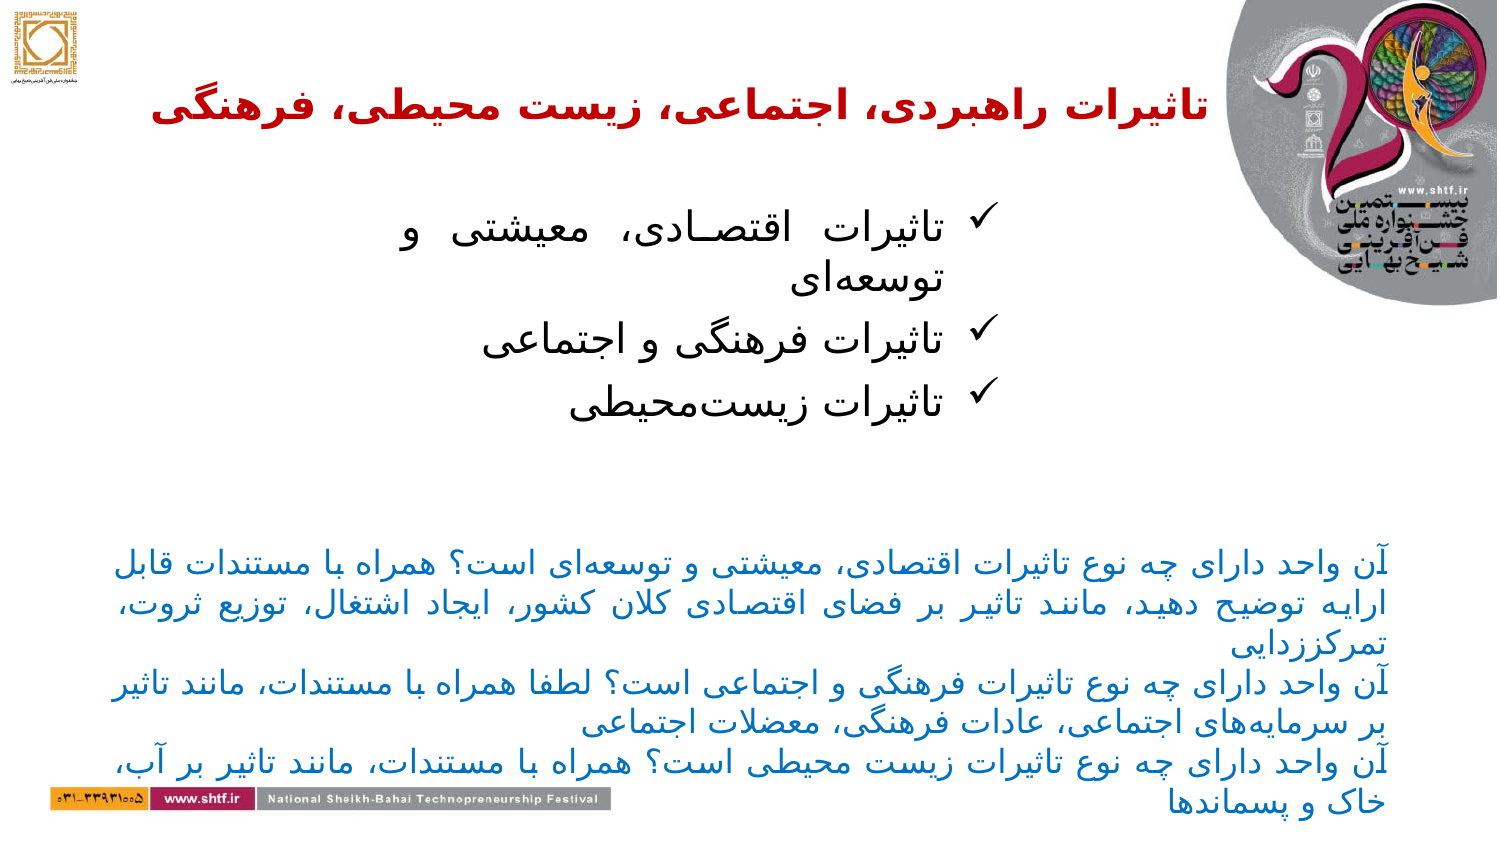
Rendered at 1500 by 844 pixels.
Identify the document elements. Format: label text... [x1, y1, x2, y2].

picture [0, 0, 1497, 844]
text_box آن واحد دارای چه نوع تاثیرات اقتصادی، معیشتی و توسعه‌ای است؟ همراه با مستندات قابل ارایه توضیح دهید، مانند تاثیر بر فضای اقتصادی کلان کشور، ایجاد اشتغال، توزیع ثروت، تمرکززدایی آن واحد دارای چه نوع تاثیرات فرهنگی و اجتماعی است؟ لطفا همراه با مستندات، مانند تاثیر بر سرمایه‌های اجتماعی، عادات فرهنگی، معضلات اجتماعی آن واحد دارای چه نوع تاثیرات زیست محیطی است؟ همراه با مستندات، مانند تاثیر بر آب، خاک و پسماندها [97, 533, 1403, 828]
title تاثیرات راهبردی، اجتماعی، زیست محیطی، فرهنگی [21, 42, 1326, 170]
text_box تاثیرات اقتصادی، معیشتی و توسعه‌ای تاثیرات فرهنگی و اجتماعی تاثیرات زیست‌محیطی [370, 191, 1016, 472]
